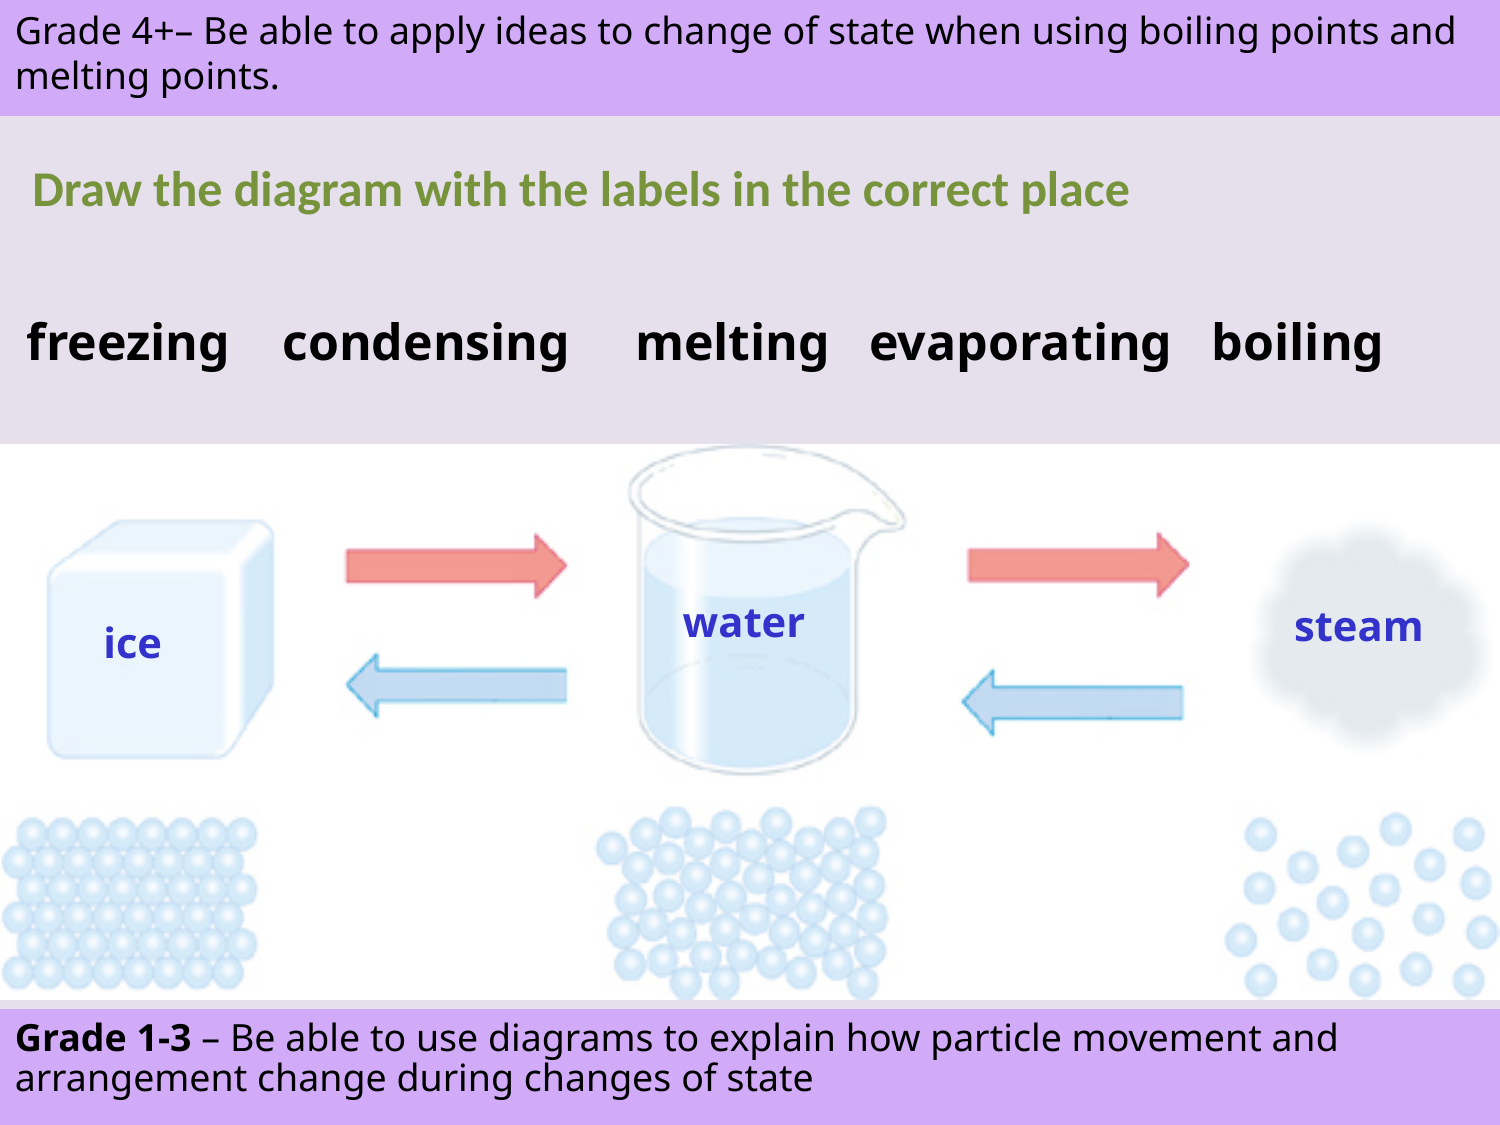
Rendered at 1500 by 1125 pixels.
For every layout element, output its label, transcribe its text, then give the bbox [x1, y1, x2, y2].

text_box Grade 4+– Be able to apply ideas to change of state when using boiling points and melting points. [0, 0, 1500, 215]
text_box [0, 444, 1500, 1000]
text_box Grade 1-3 – Be able to use diagrams to explain how particle movement and arrangement change during changes of state [0, 1011, 1500, 1125]
text_box Draw the diagram with the labels in the correct place [17, 148, 1152, 224]
text_box [0, 215, 1500, 443]
text_box freezing condensing melting evaporating boiling [0, 243, 1413, 439]
